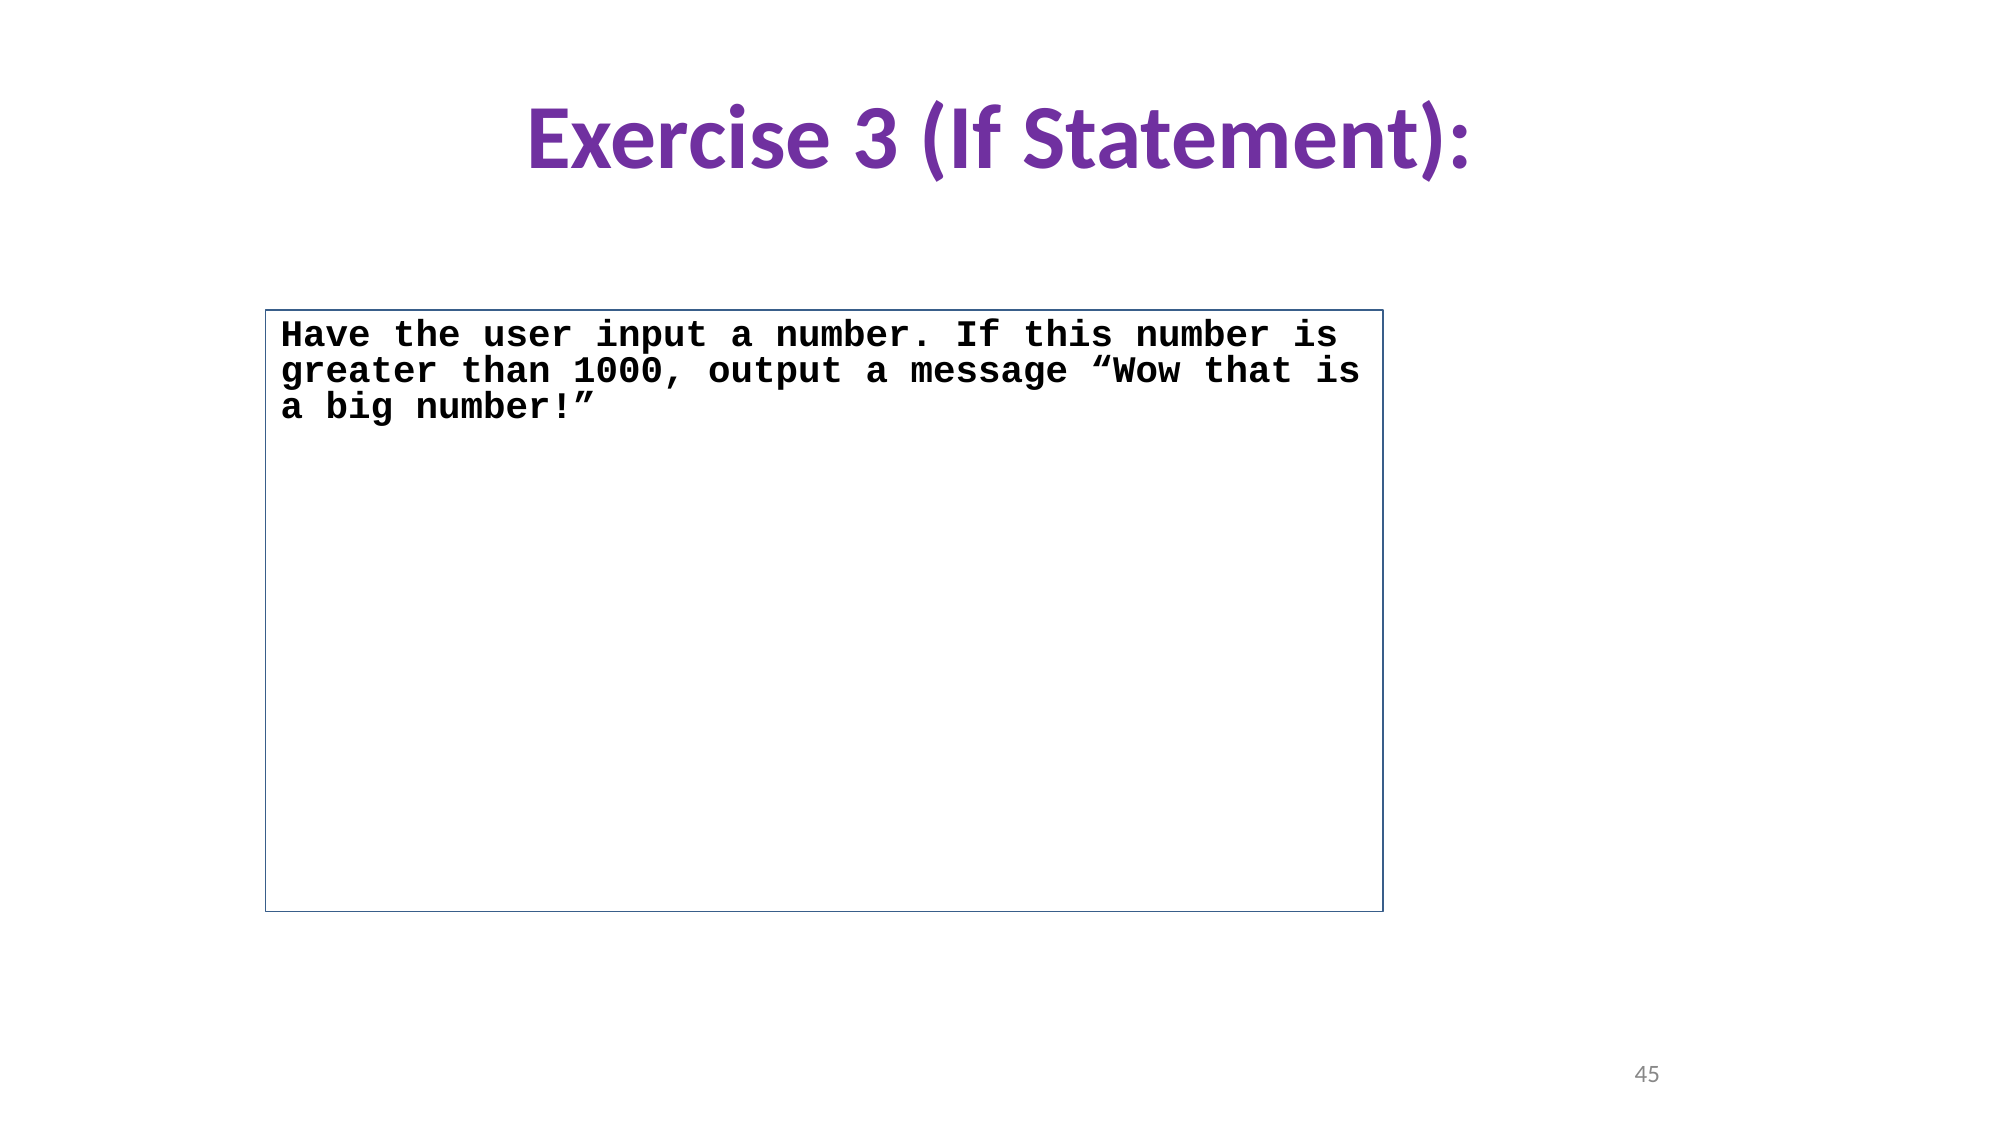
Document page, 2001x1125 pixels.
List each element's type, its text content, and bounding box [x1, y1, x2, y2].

title Exercise 3 (If Statement): [324, 45, 1675, 233]
list Have the user input a number. If this number is greater than 1000, output a message “Wow that is a big number!” [265, 310, 1383, 912]
slide_number 45 [1325, 1042, 1675, 1103]
